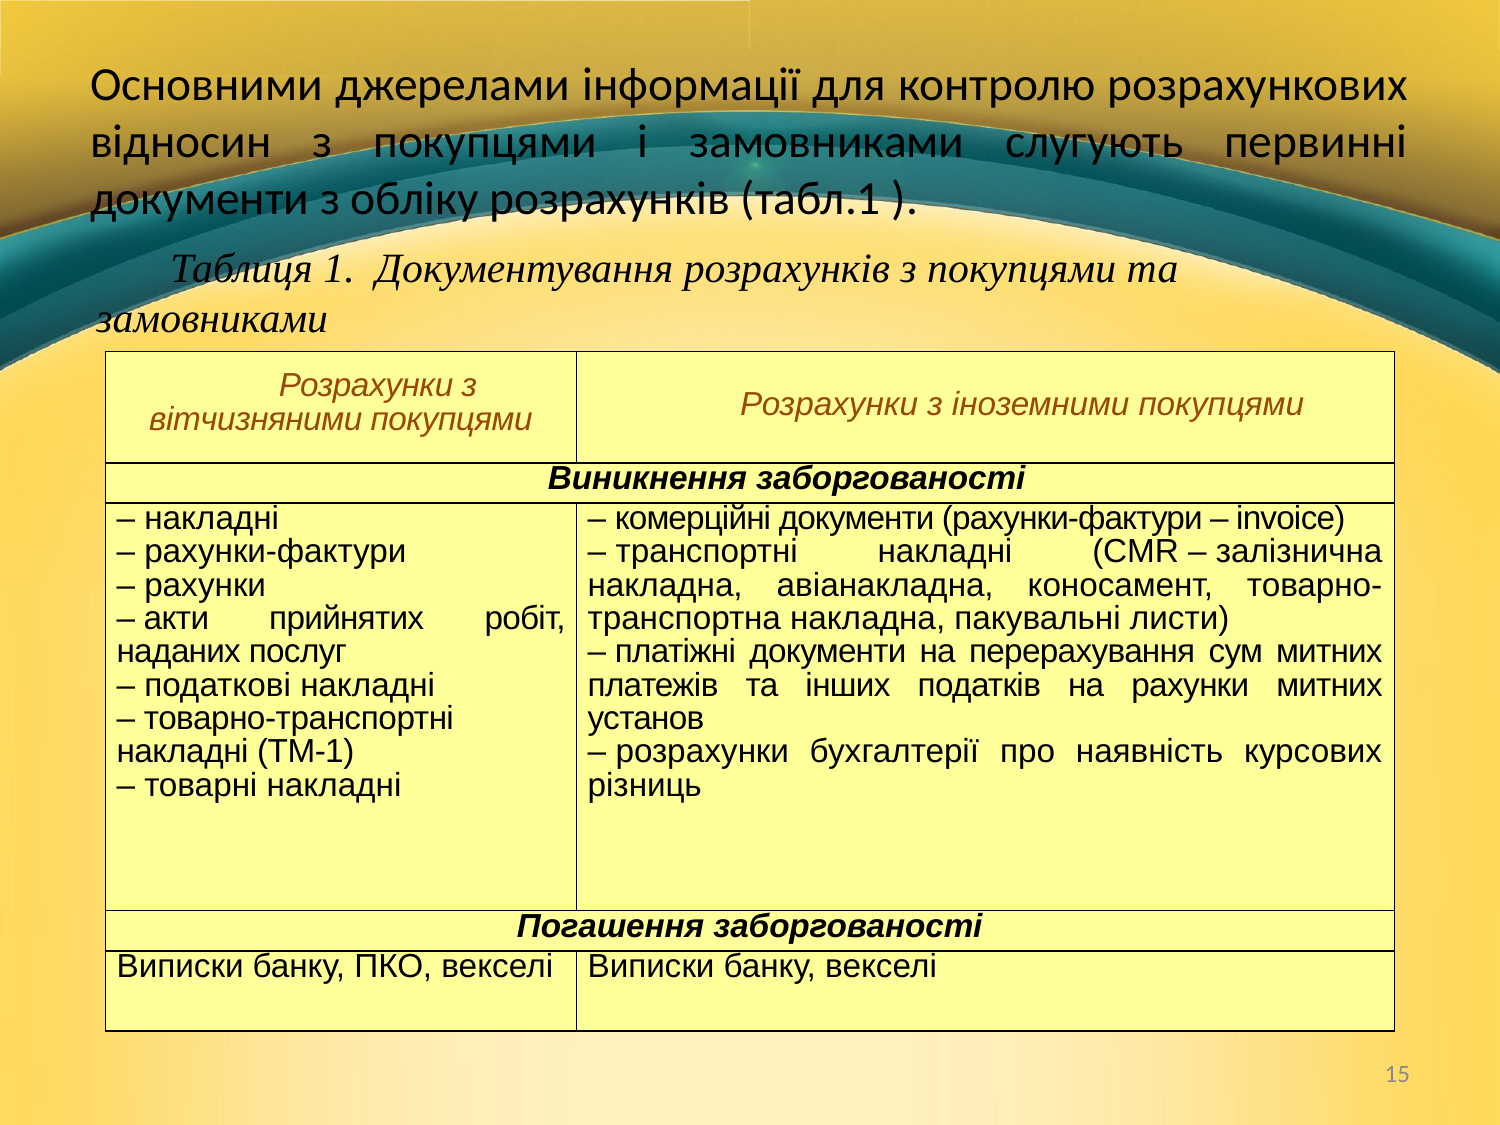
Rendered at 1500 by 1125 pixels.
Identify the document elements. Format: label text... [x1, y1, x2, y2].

table_header Розрахунки з іноземними покупцями [577, 352, 1394, 462]
table_header Розрахунки з вітчизняними покупцями [106, 366, 576, 462]
table_cell Виписки банку, векселі [577, 952, 1394, 1030]
table_cell Виписки банку, ПКО, векселі [106, 952, 576, 1030]
text_box Таблиця 1. Документування розрахунків з покупцями та замовниками [81, 258, 1363, 366]
table_cell Погашення заборгованості [106, 911, 1394, 950]
table_cell – комерційні документи (рахунки-фактури – invoice) – транспортні накладні (CMR – залізнична накладна, авіанакладна, коносамент, товарно-транспортна накладна, пакувальні листи) – платіжні документи на перерахування сум митних платежів та інших податків на рахунки митних установ – розрахунки бухгалтерії про наявність курсових різниць [577, 504, 1394, 910]
table_cell – накладні – рахунки-фактури – рахунки – акти прийнятих робіт, наданих послуг – податкові накладні – товарно-транспортні накладні (ТМ-1) – товарні накладні [106, 504, 576, 910]
table_cell Виникнення заборгованості [106, 464, 1394, 502]
title Основними джерелами інформації для контролю розрахункових відносин з покупцями і замовниками слугують первинні документи з обліку розрахунків (табл.1 ). [75, 45, 1425, 233]
picture [0, 0, 1500, 1125]
slide_number 15 [1074, 1042, 1425, 1103]
